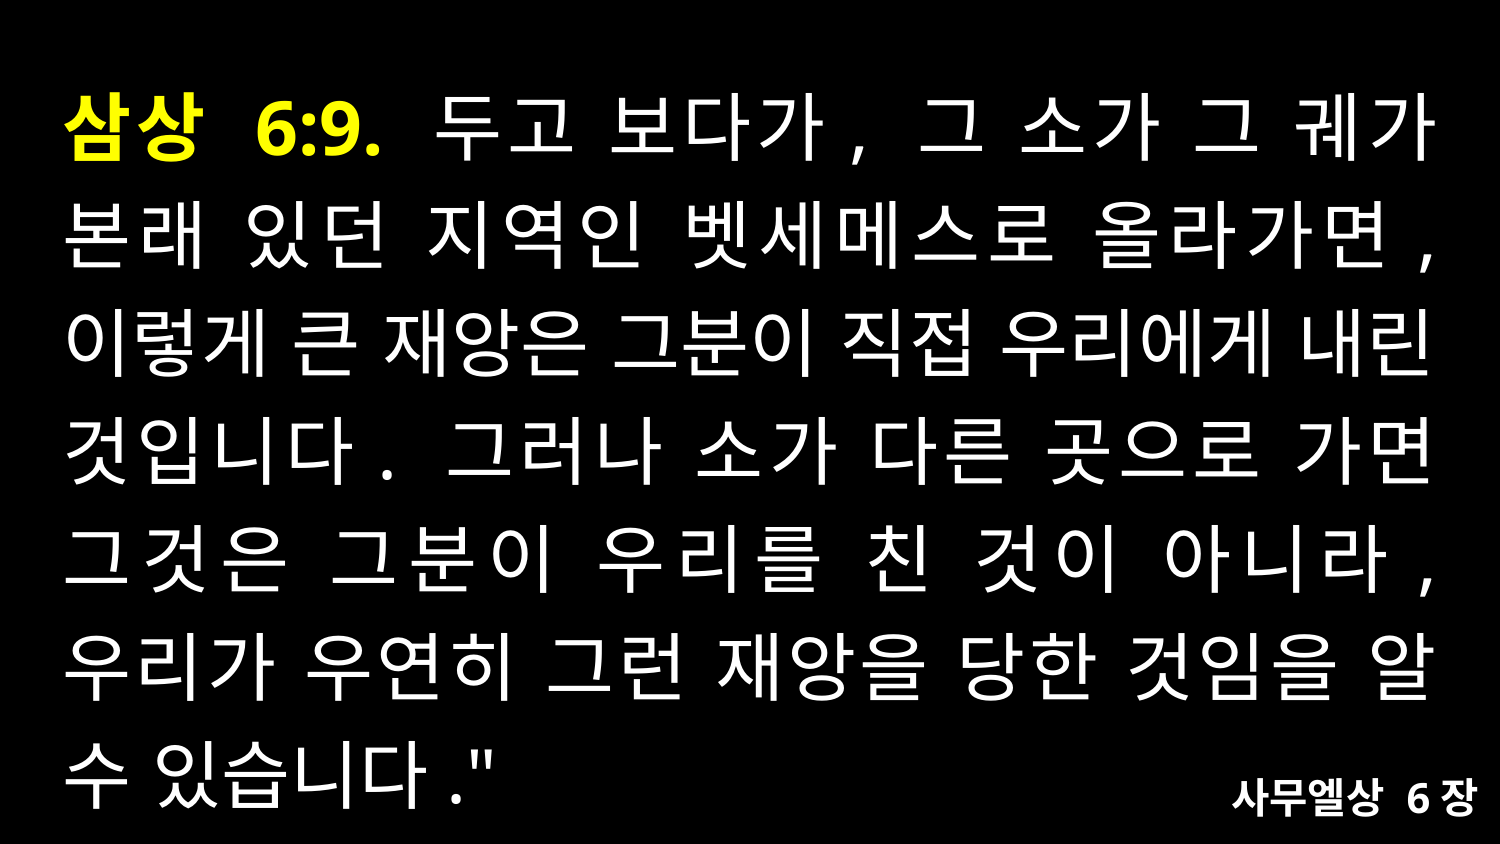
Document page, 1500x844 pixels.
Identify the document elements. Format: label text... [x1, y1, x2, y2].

subtitle 사무엘상 6장 [916, 770, 1500, 844]
title 삼상 6:9. 두고 보다가, 그 소가 그 궤가 본래 있던 지역인 벳세메스로 올라가면, 이렇게 큰 재앙은 그분이 직접 우리에게 내린 것입니다. 그러나 소가 다른 곳으로 가면 그것은 그분이 우리를 친 것이 아니라, 우리가 우연히 그런 재앙을 당한 것임을 알 수 있습니다." [0, 0, 1500, 844]
